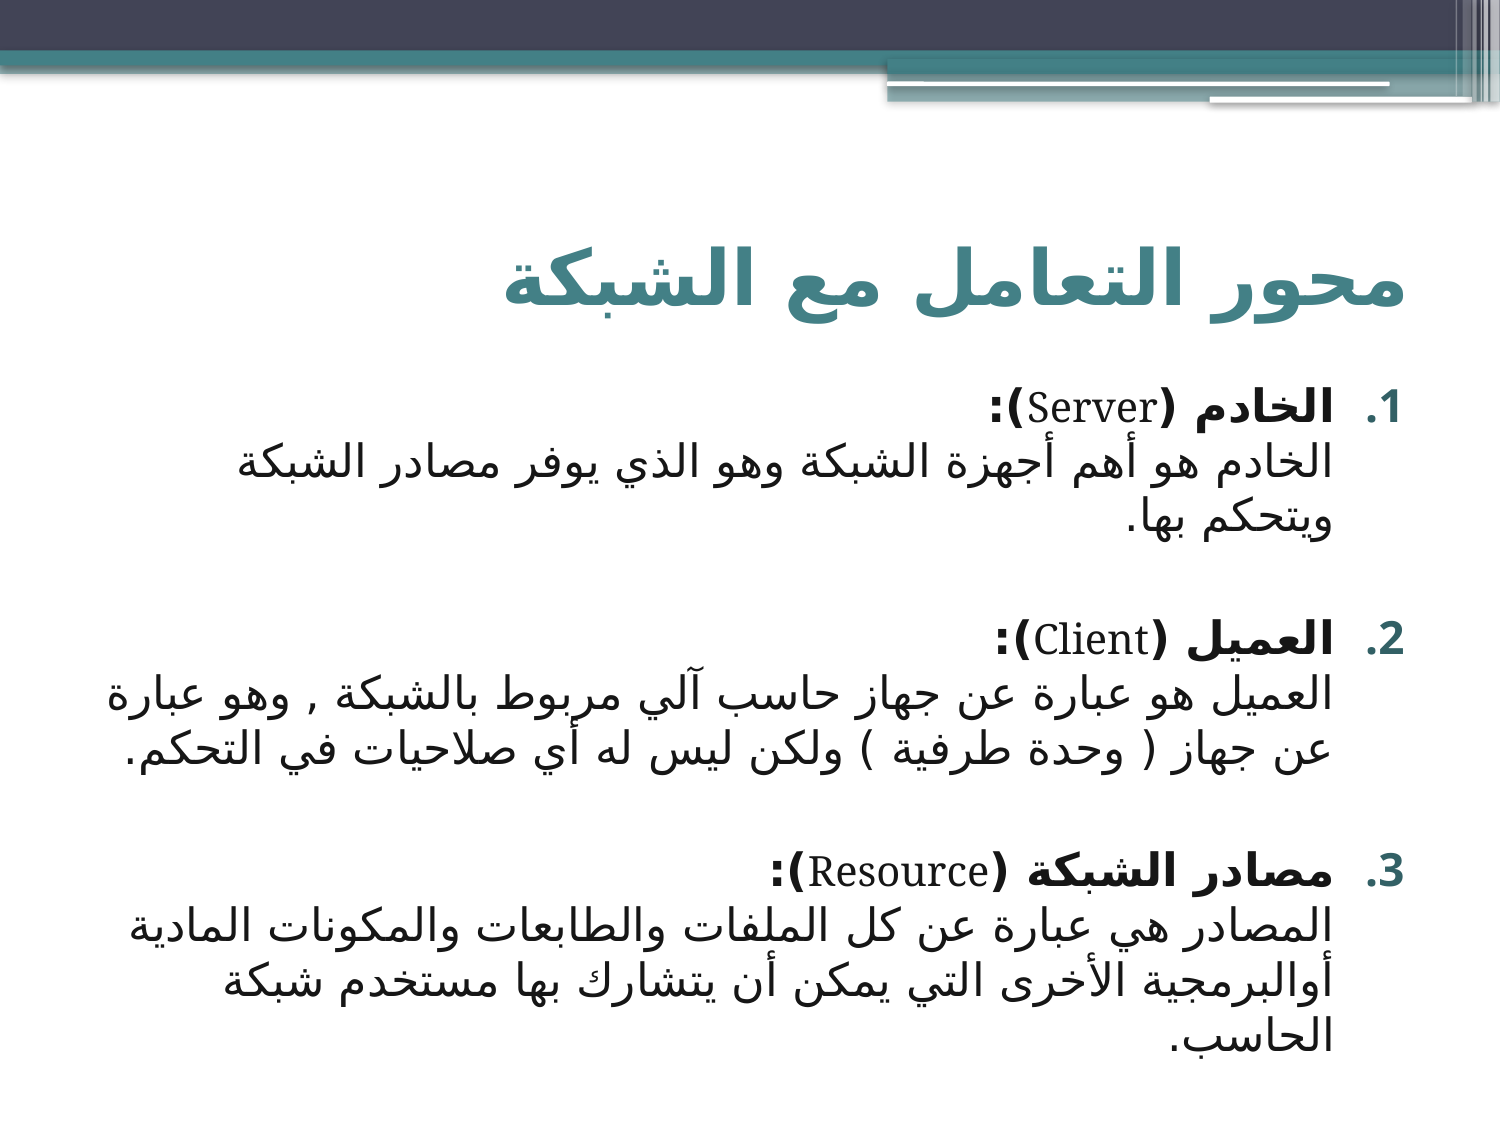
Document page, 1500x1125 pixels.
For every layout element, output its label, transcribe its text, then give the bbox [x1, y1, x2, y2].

list الخادم (Server): الخادم هو أهم أجهزة الشبكة وهو الذي يوفر مصادر الشبكة ويتحكم بها. العميل (Client): العميل هو عبارة عن جهاز حاسب آلي مربوط بالشبكة , وهو عبارة عن جهاز ( وحدة طرفية ) ولكن ليس له أي صلاحيات في التحكم. مصادر الشبكة (Resource): المصادر هي عبارة عن كل الملفات والطابعات والمكونات المادية أوالبرمجية الأخرى التي يمكن أن يتشارك بها مستخدم شبكة الحاسب. [75, 368, 1425, 1079]
title محور التعامل مع الشبكة [75, 187, 1425, 363]
